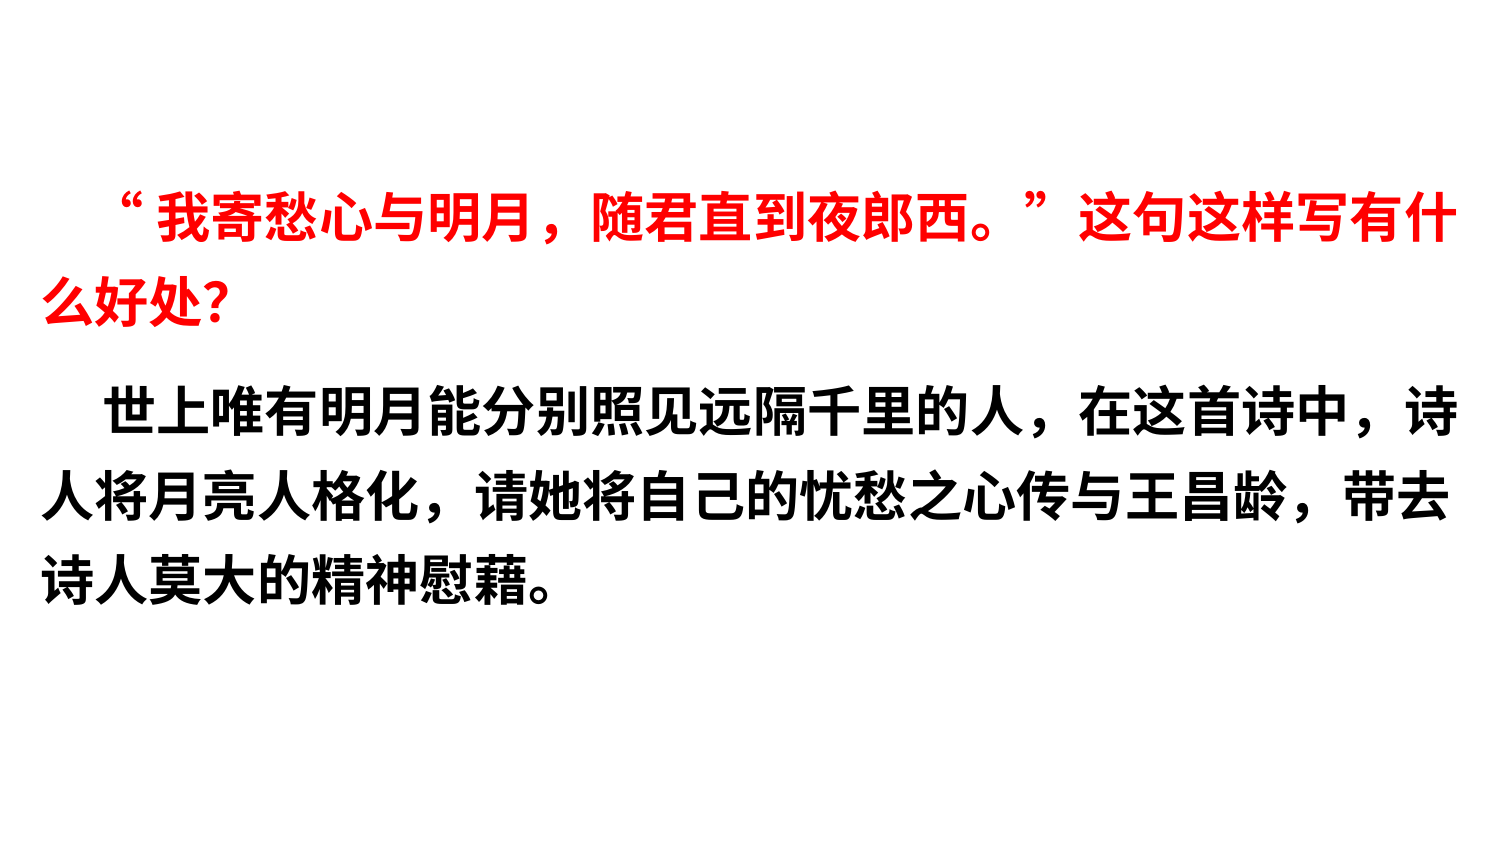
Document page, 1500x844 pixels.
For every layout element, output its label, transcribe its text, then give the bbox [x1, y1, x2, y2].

text_box “我寄愁心与明月，随君直到夜郎西。”这句这样写有什么好处？ 世上唯有明月能分别照见远隔千里的人，在这首诗中，诗人将月亮人格化，请她将自己的忧愁之心传与王昌龄，带去诗人莫大的精神慰藉。 [25, 156, 1479, 619]
